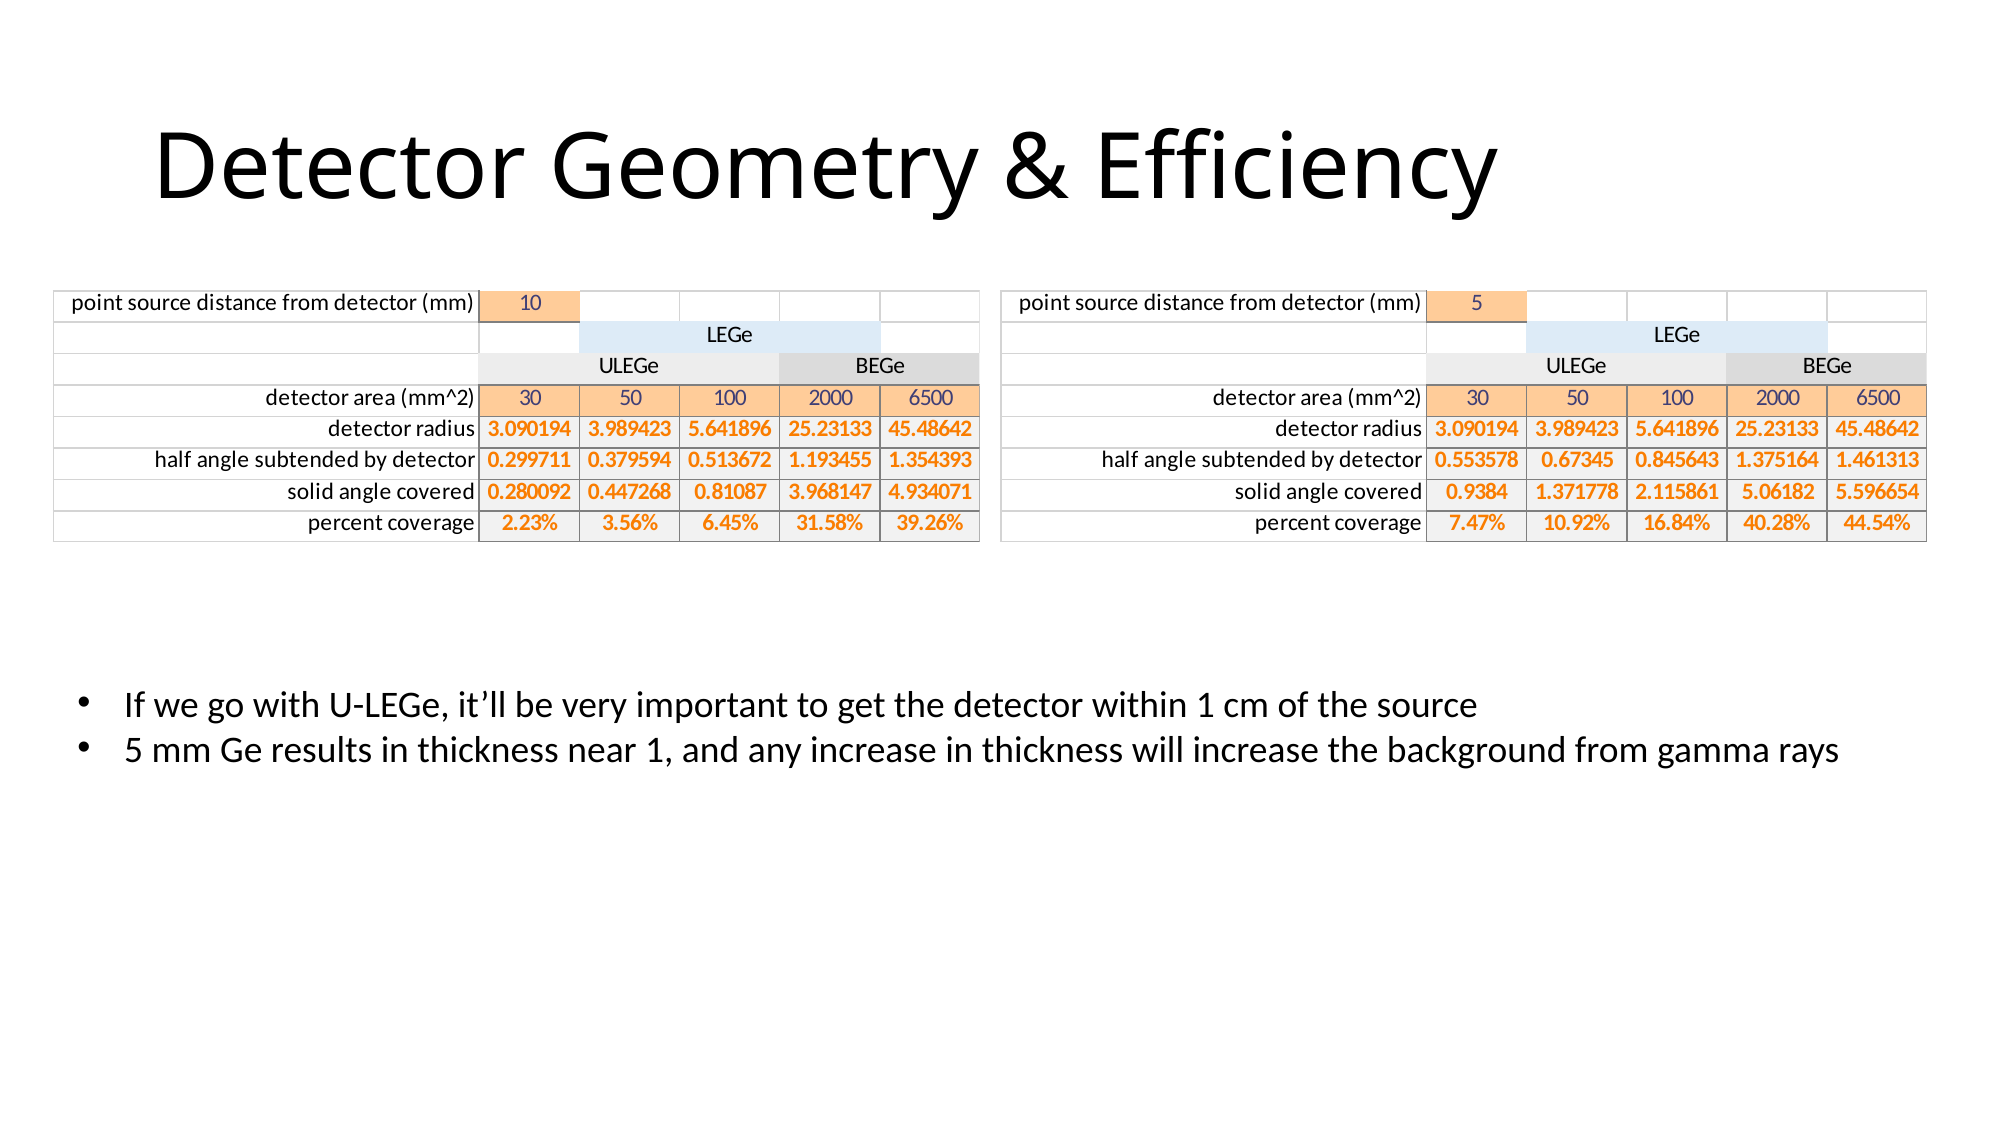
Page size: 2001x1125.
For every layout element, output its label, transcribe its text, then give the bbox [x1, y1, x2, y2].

text_box If we go with U-LEGe, it’ll be very important to get the detector within 1 cm of the source 5 mm Ge results in thickness near 1, and any increase in thickness will increase the background from gamma rays [62, 672, 1857, 777]
picture [52, 289, 981, 544]
title Detector Geometry & Efficiency [137, 59, 1863, 278]
picture [999, 289, 1929, 544]
